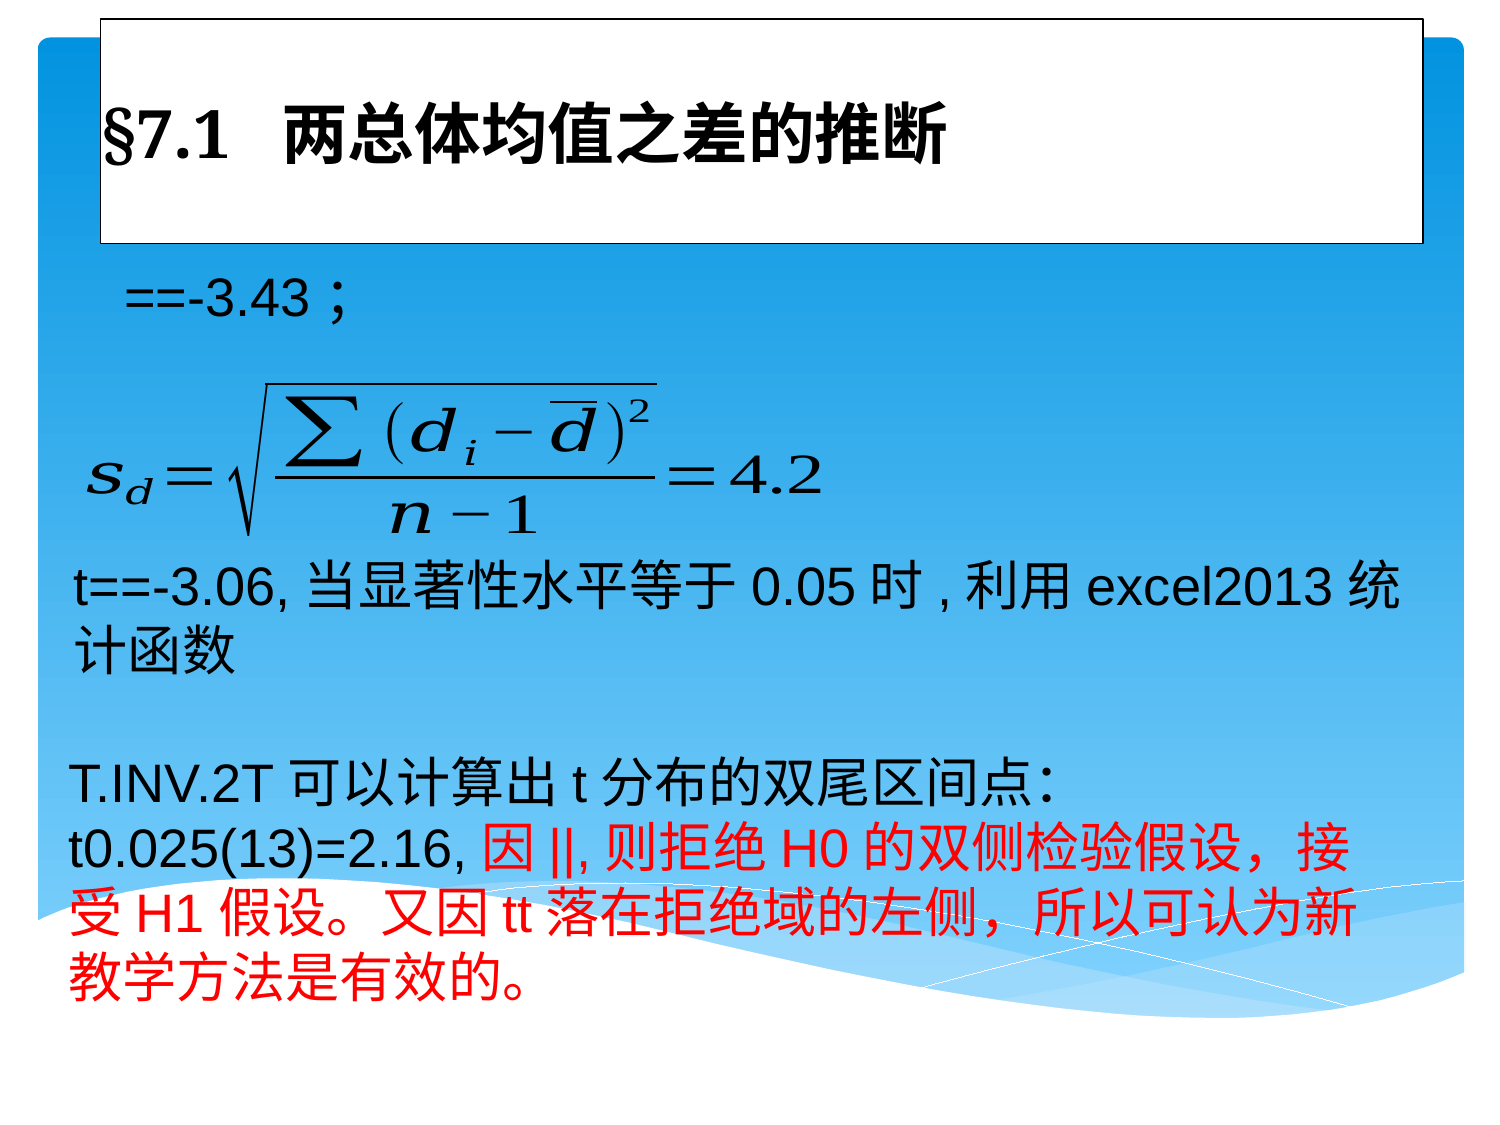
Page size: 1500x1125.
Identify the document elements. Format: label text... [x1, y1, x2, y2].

title §7.1 两总体均值之差的推断 [100, 19, 1424, 244]
